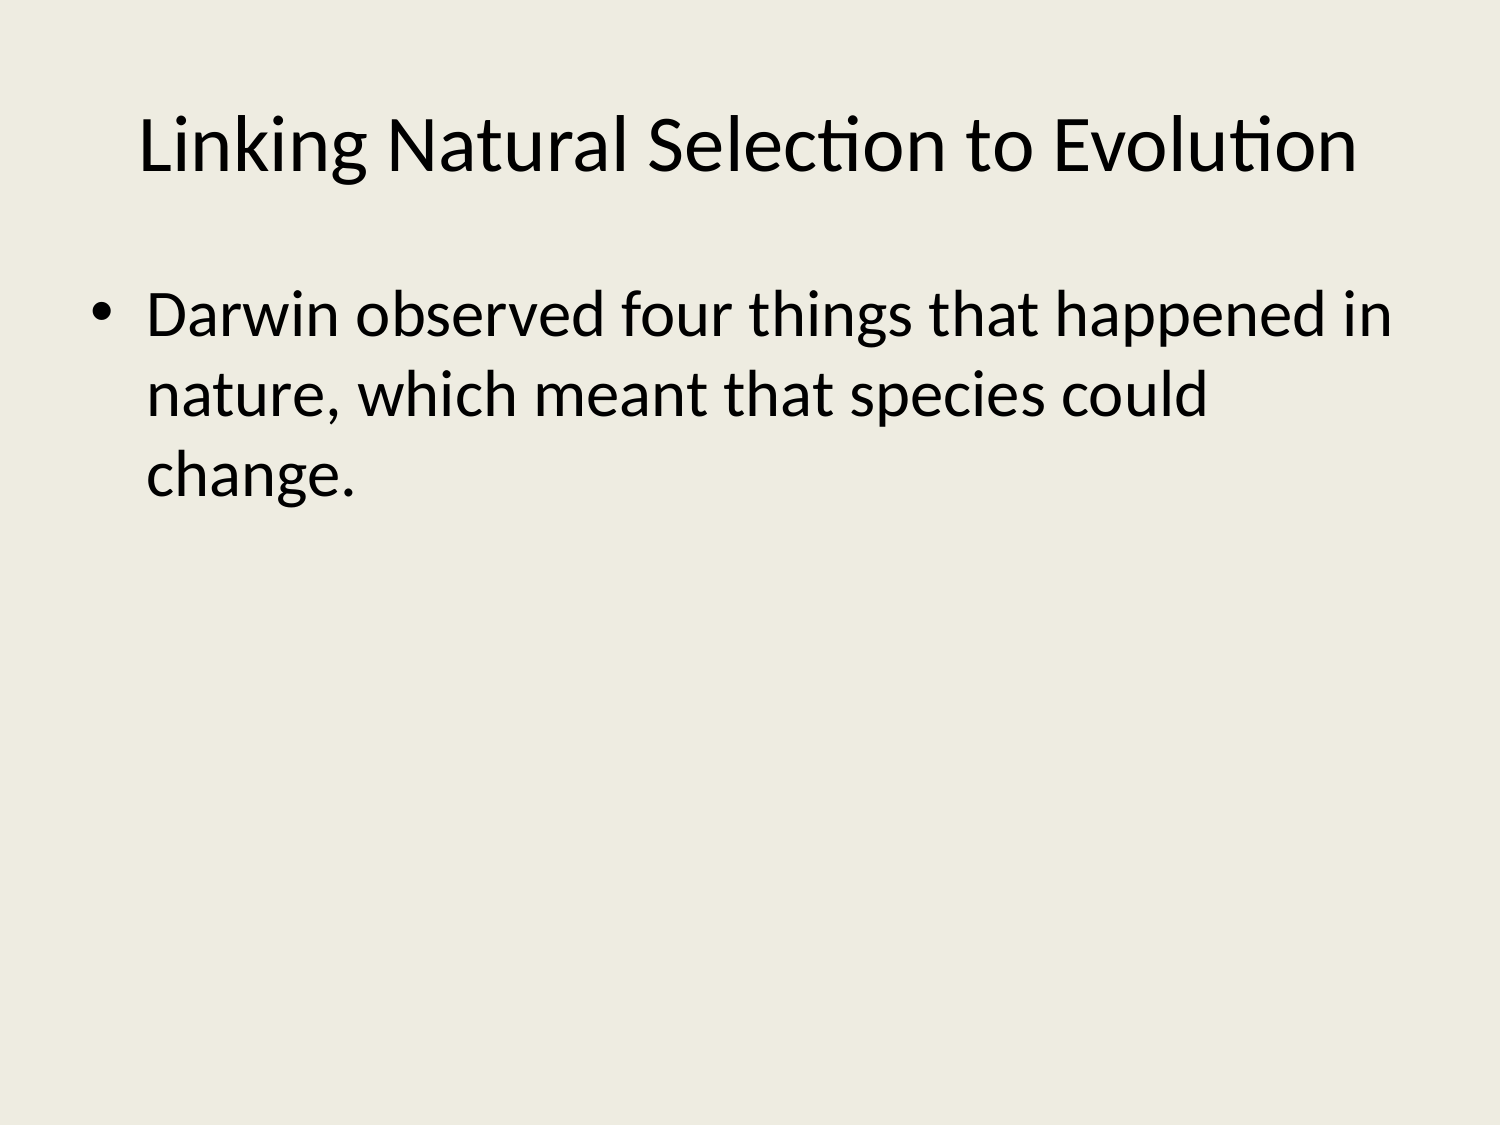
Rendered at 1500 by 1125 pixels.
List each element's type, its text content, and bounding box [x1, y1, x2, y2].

list Darwin observed four things that happened in nature, which meant that species could change. [75, 262, 1425, 1005]
title Linking Natural Selection to Evolution [75, 45, 1425, 233]
